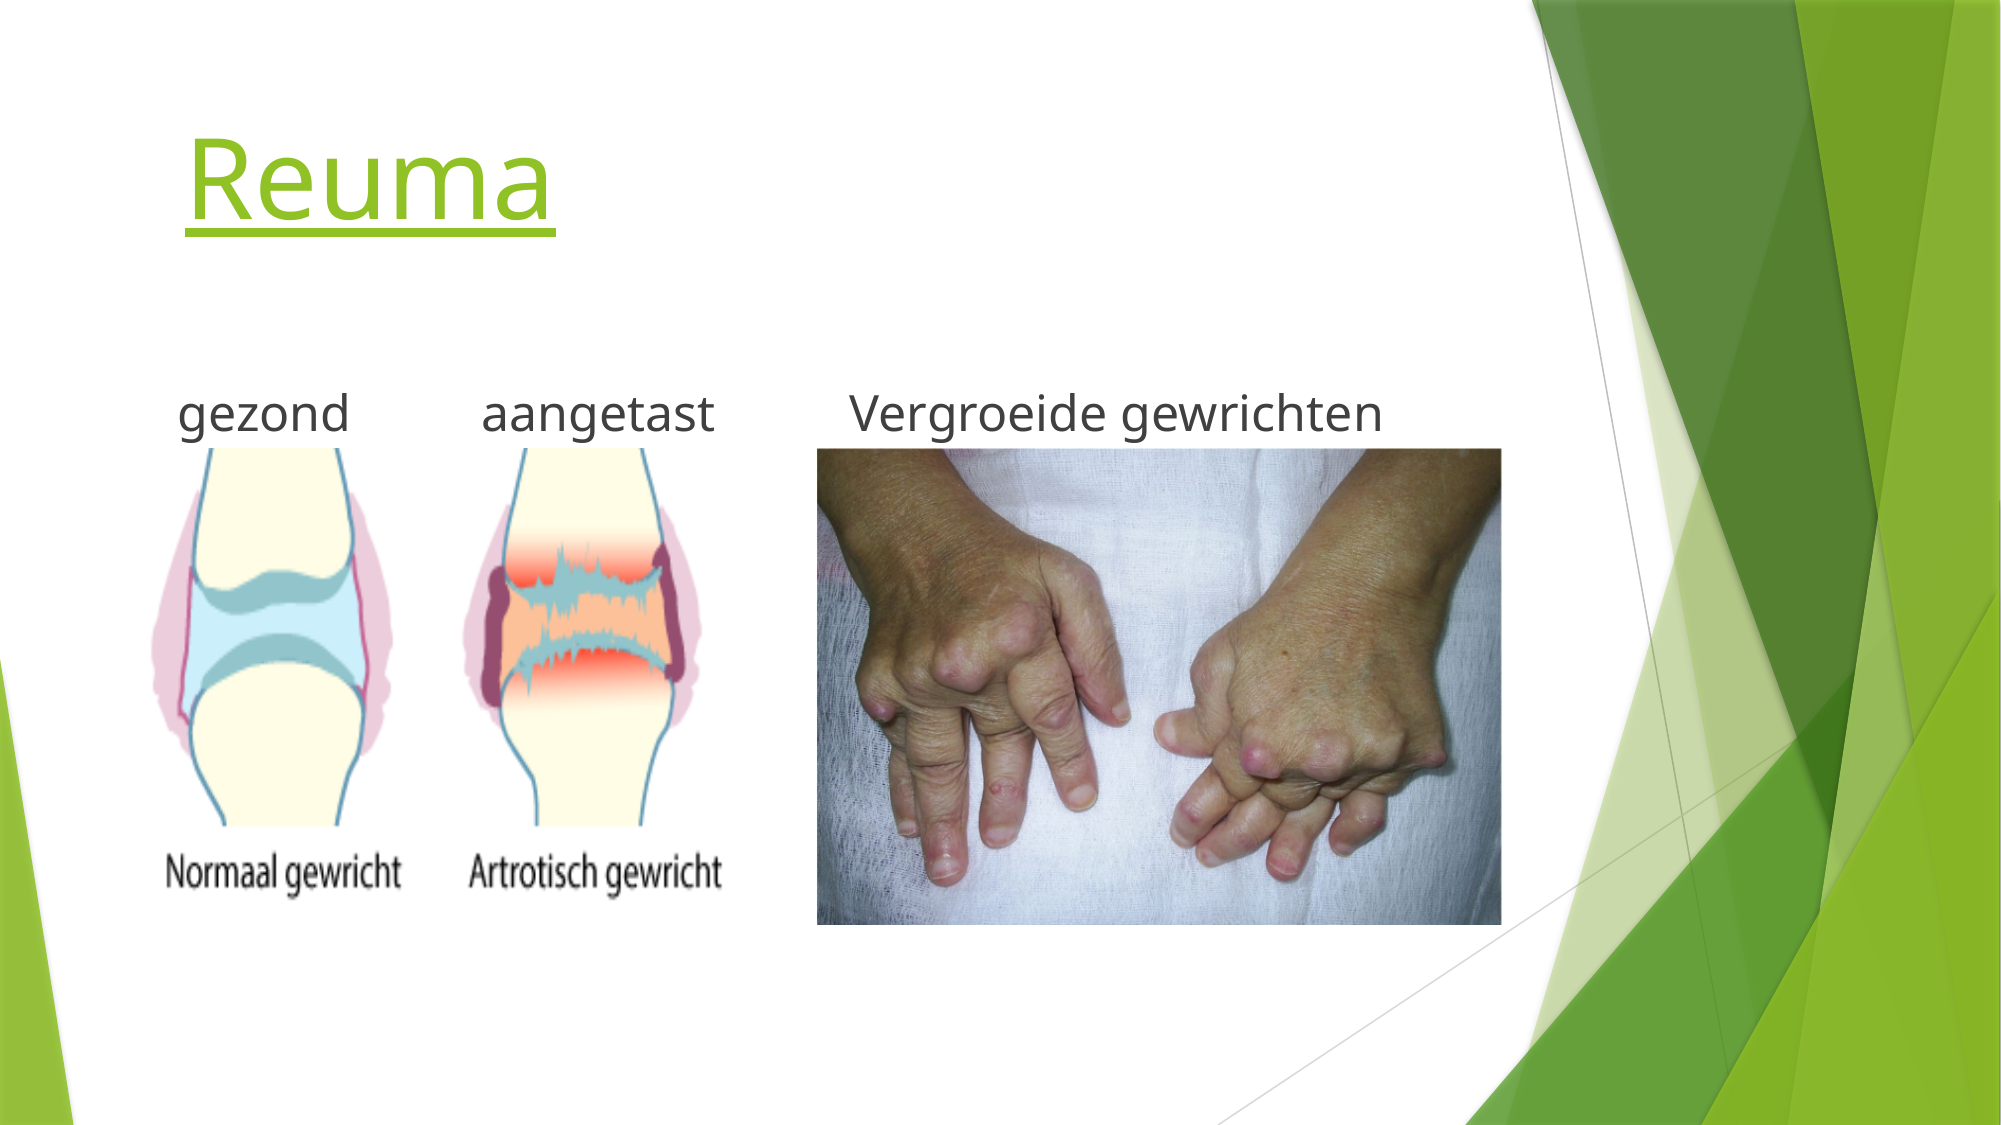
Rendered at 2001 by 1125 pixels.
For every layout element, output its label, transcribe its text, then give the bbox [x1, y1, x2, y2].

list Vergroeide gewrichten [834, 354, 1522, 449]
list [110, 448, 741, 925]
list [815, 448, 1504, 925]
title Reuma [111, 99, 1522, 317]
list gezond aangetast [110, 354, 798, 449]
